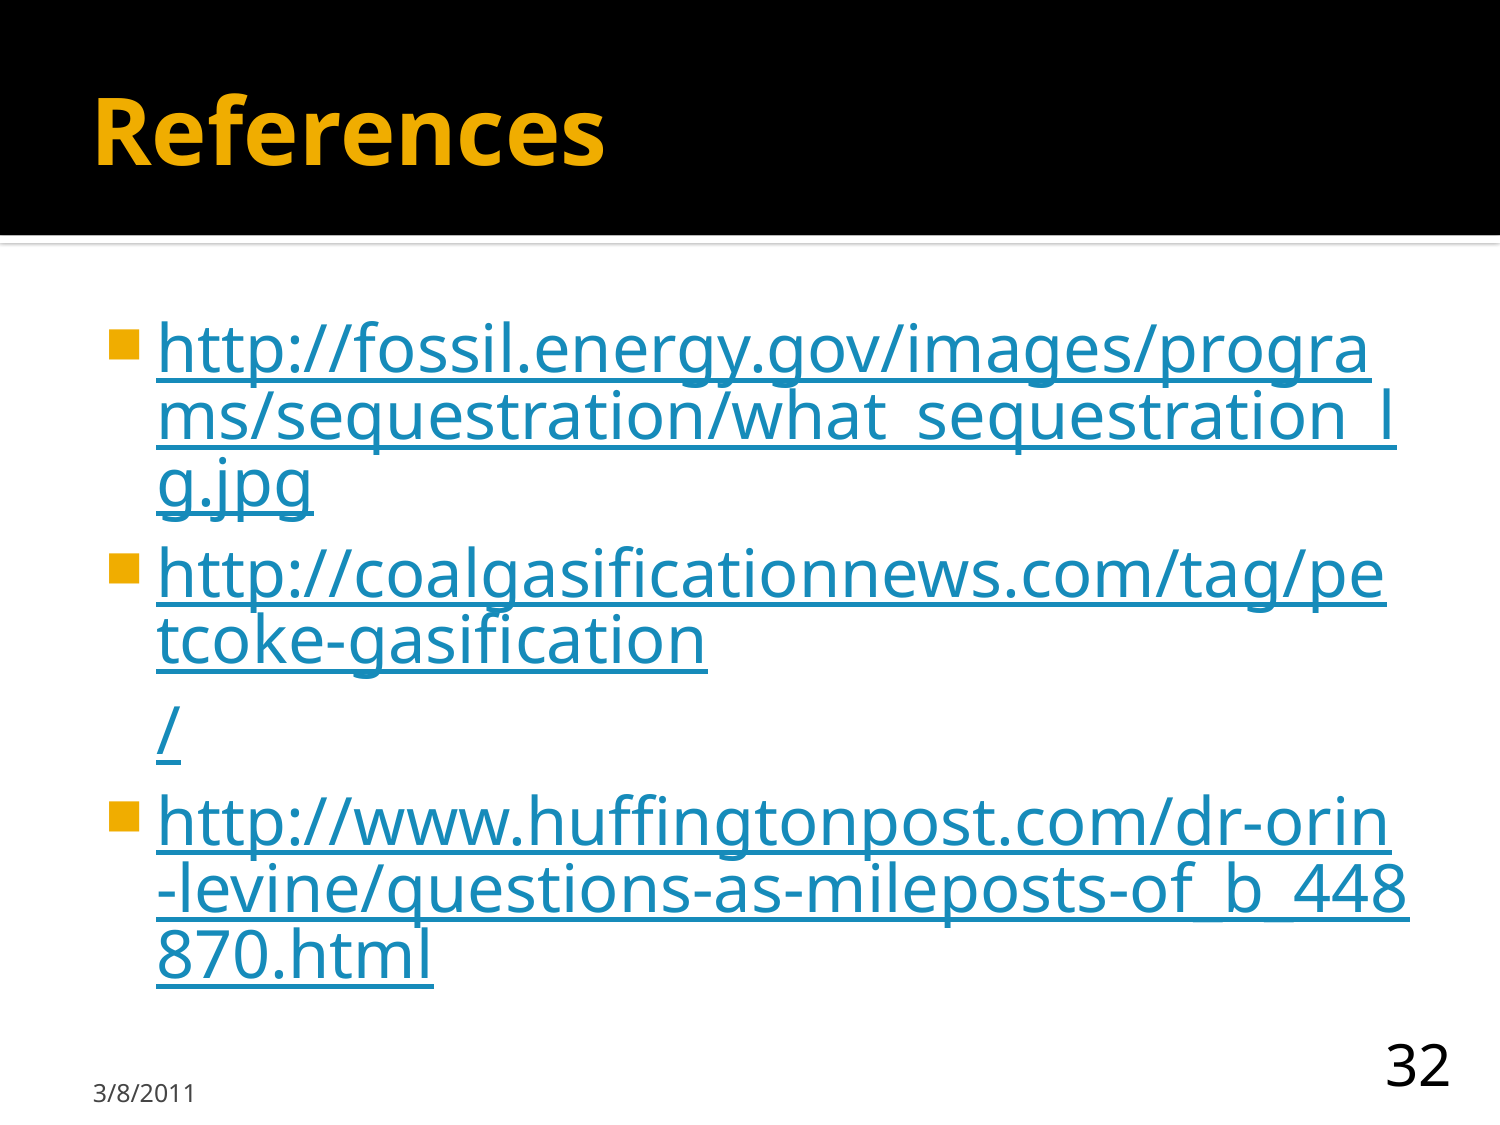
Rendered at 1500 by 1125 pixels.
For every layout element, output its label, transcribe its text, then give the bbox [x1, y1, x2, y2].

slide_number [75, 1062, 425, 1108]
list http://fossil.energy.gov/images/programs/sequestration/what_sequestration_lg.jpg http://coalgasificationnews.com/tag/petcoke-gasification/ http://www.huffingtonpost.com/dr-orin-levine/questions-as-mileposts-of_b_448870.html [75, 291, 1425, 1050]
slide_number 32 [1345, 1062, 1467, 1108]
title References [75, 25, 1425, 231]
